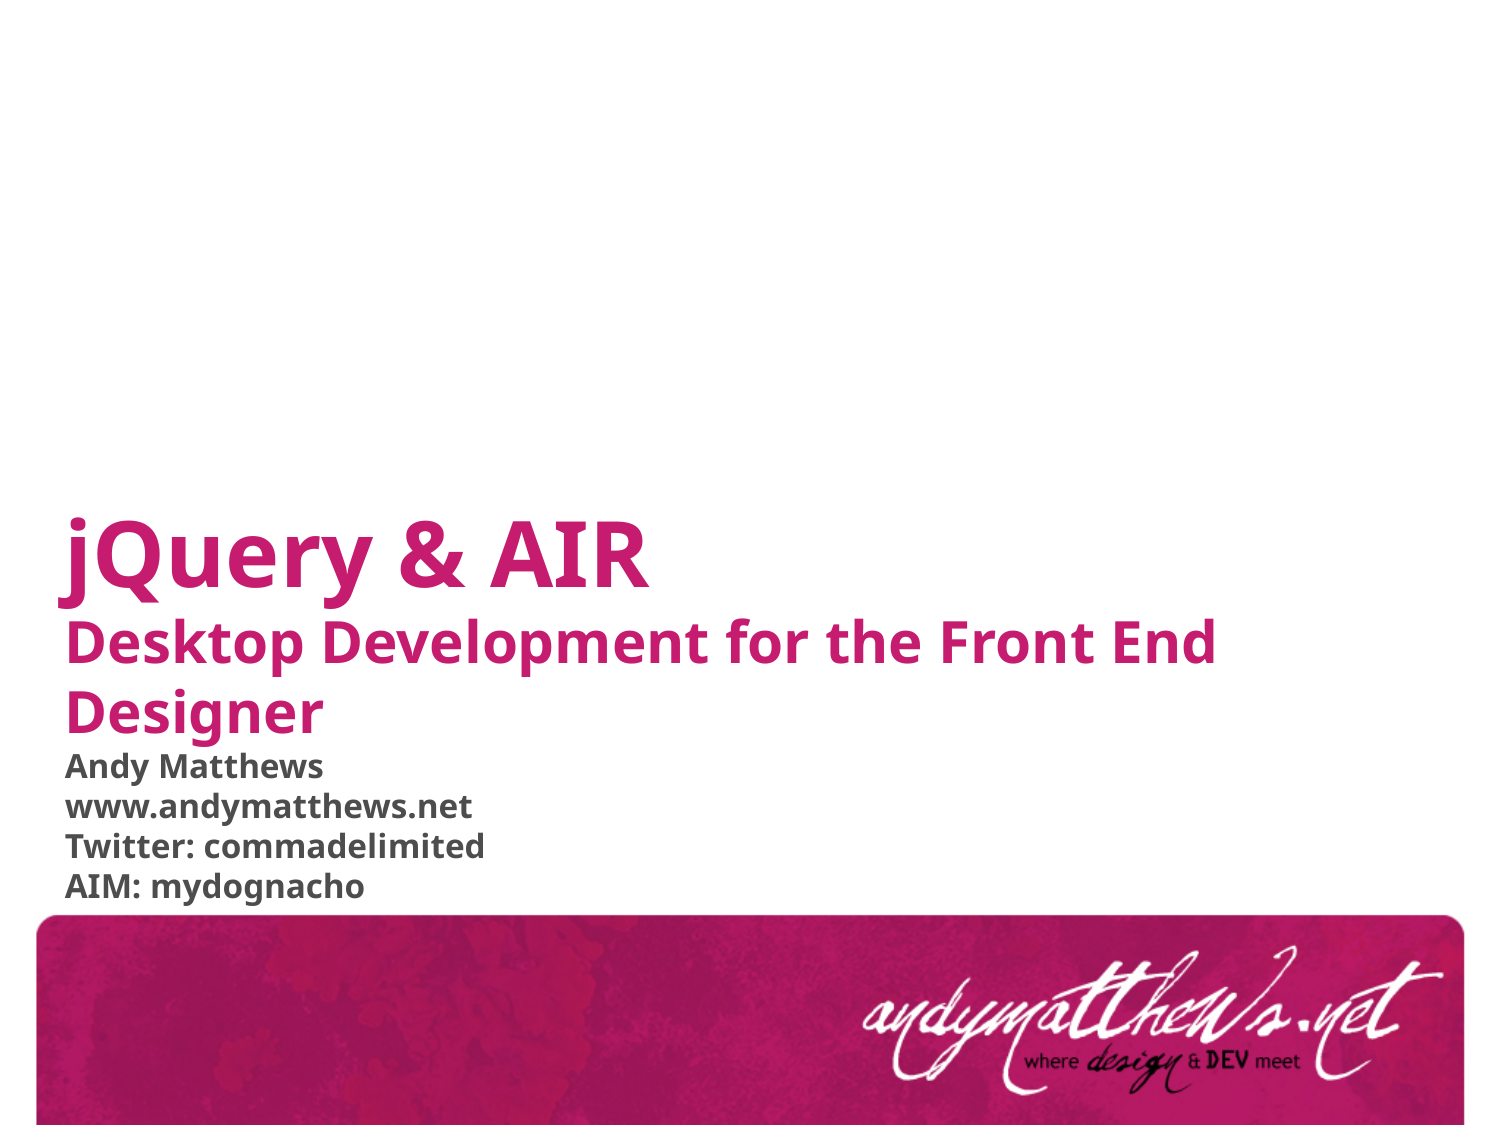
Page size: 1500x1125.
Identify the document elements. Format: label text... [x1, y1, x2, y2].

text_box jQuery & AIR Desktop Development for the Front End Designer Andy Matthews www.andymatthews.net Twitter: commadelimited AIM: mydognacho [50, 159, 1450, 913]
picture [0, 0, 1500, 1125]
